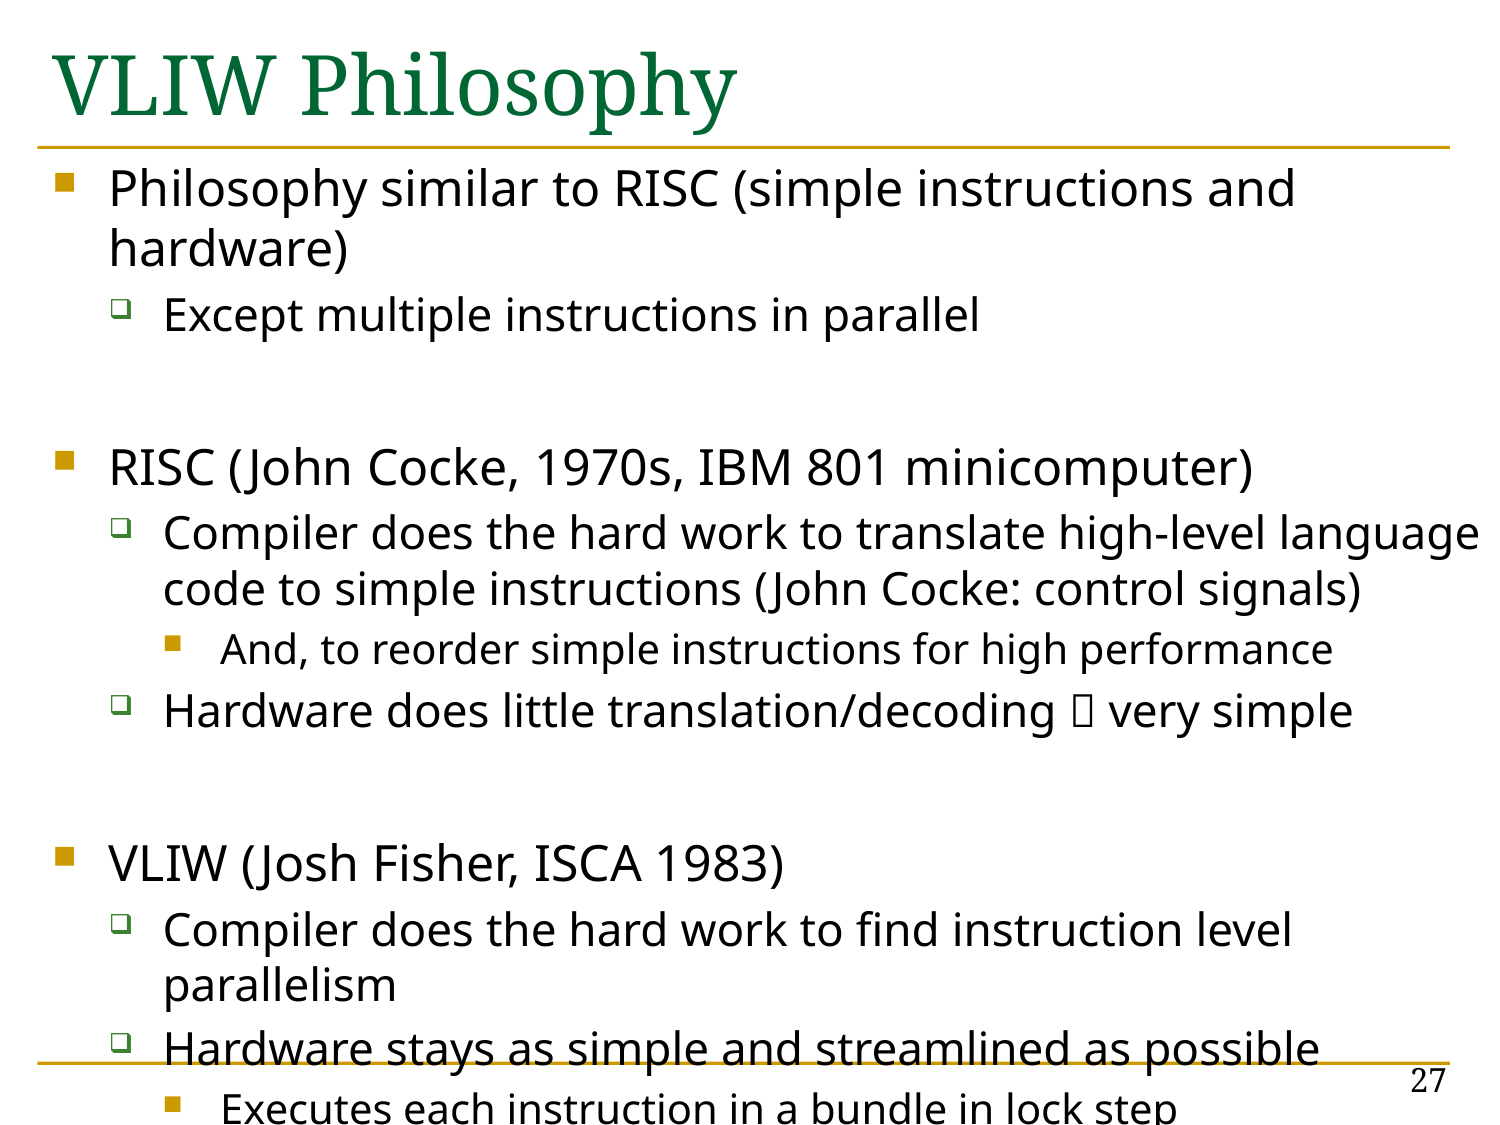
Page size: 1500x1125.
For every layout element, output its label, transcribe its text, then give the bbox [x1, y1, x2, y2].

slide_number 27 [1111, 1036, 1462, 1112]
title VLIW Philosophy [37, 24, 1450, 148]
list Philosophy similar to RISC (simple instructions and hardware) Except multiple instructions in parallel RISC (John Cocke, 1970s, IBM 801 minicomputer) Compiler does the hard work to translate high-level language code to simple instructions (John Cocke: control signals) And, to reorder simple instructions for high performance Hardware does little translation/decoding  very simple VLIW (Josh Fisher, ISCA 1983) Compiler does the hard work to find instruction level parallelism Hardware stays as simple and streamlined as possible Executes each instruction in a bundle in lock step Simple  higher frequency, easier to design [37, 148, 1500, 1001]
